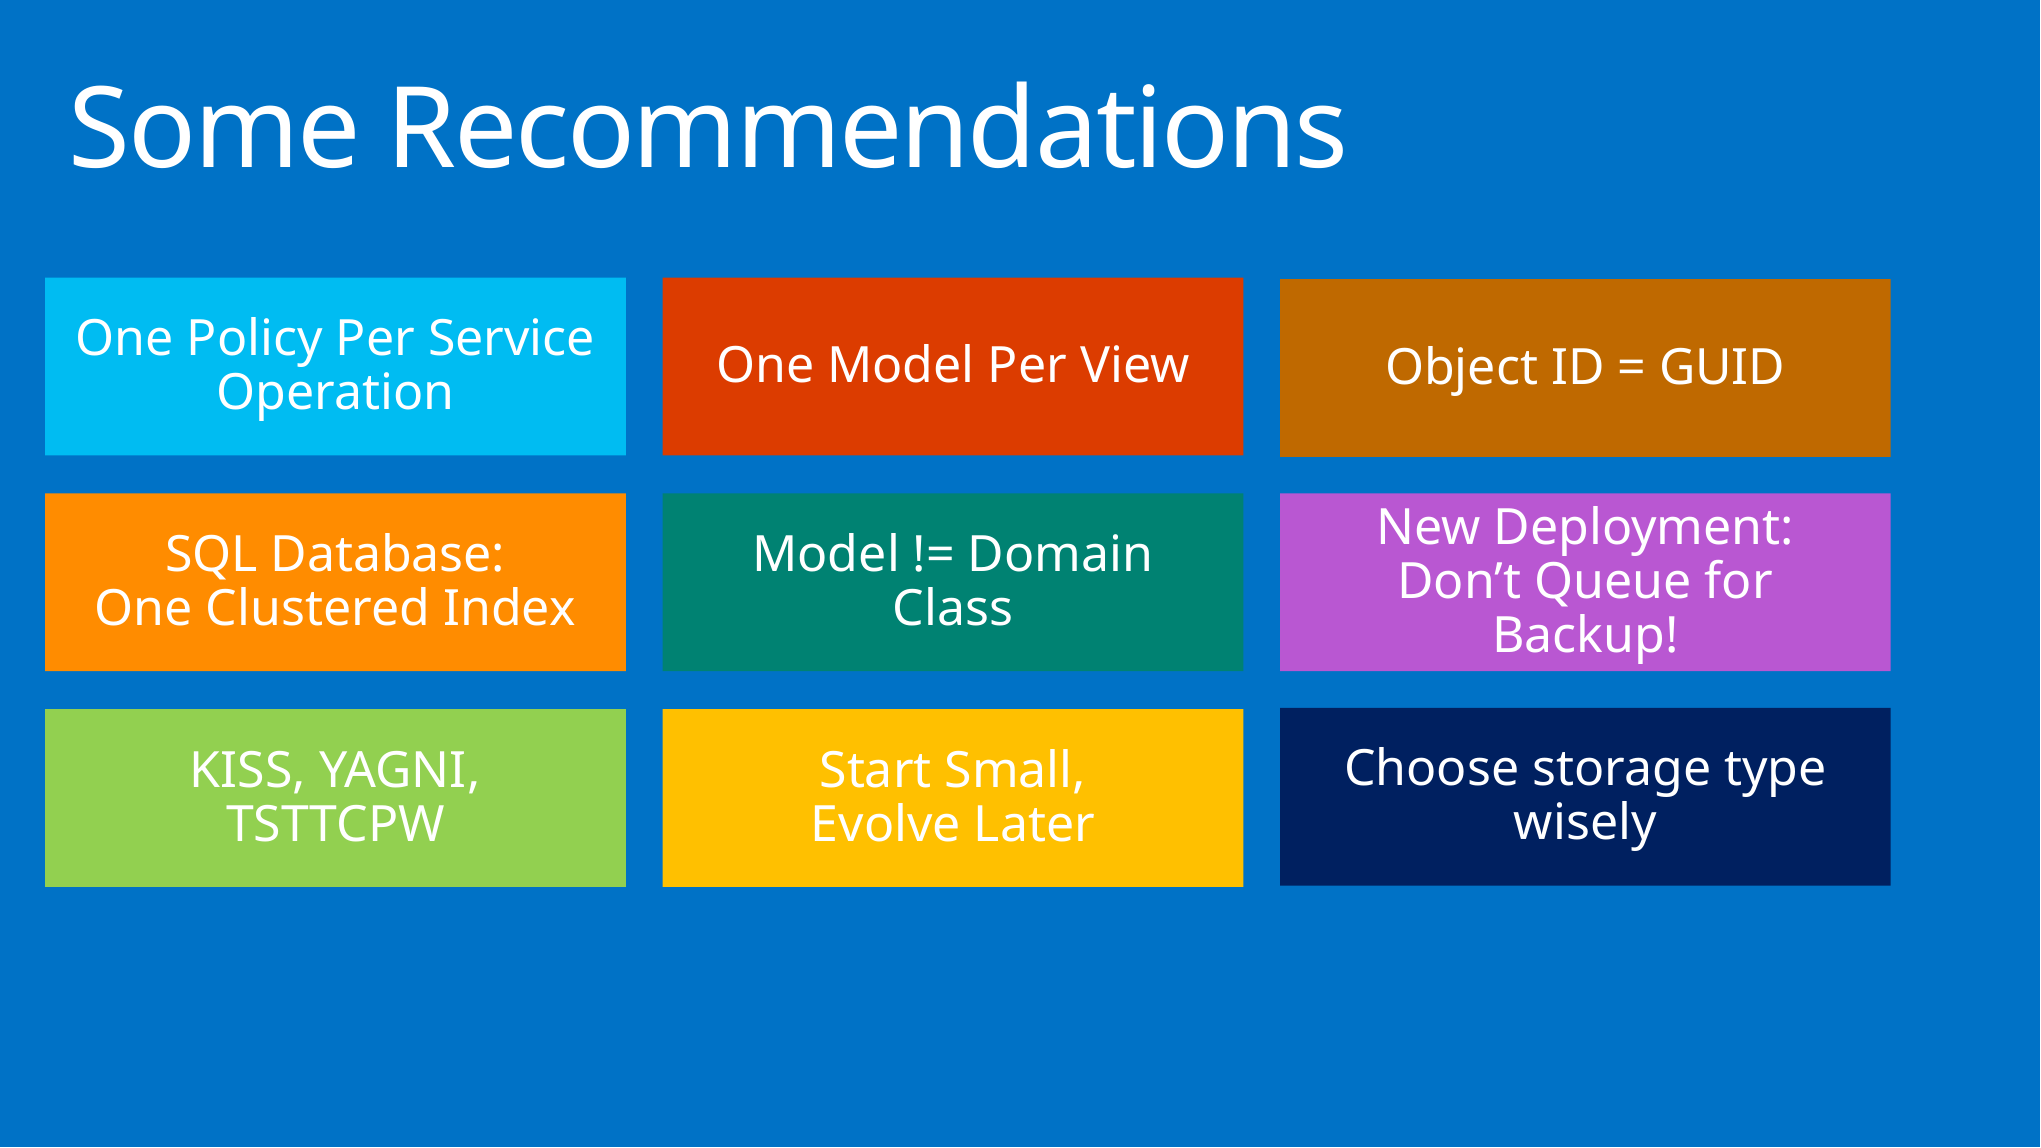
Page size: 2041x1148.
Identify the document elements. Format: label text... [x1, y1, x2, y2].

text_box Start Small, Evolve Later [661, 708, 1245, 888]
text_box Choose storage type wisely [1279, 706, 1892, 887]
text_box One Policy Per Service Operation [44, 276, 627, 457]
text_box Object ID = GUID [1279, 278, 1892, 458]
text_box Model != Domain Class [661, 492, 1245, 673]
title Some Recommendations [45, 43, 1996, 188]
text_box KISS, YAGNI, TSTTCPW [44, 708, 627, 888]
text_box New Deployment: Don’t Queue for Backup! [1279, 492, 1892, 673]
text_box One Model Per View [661, 276, 1245, 457]
text_box SQL Database: One Clustered Index [44, 492, 627, 673]
